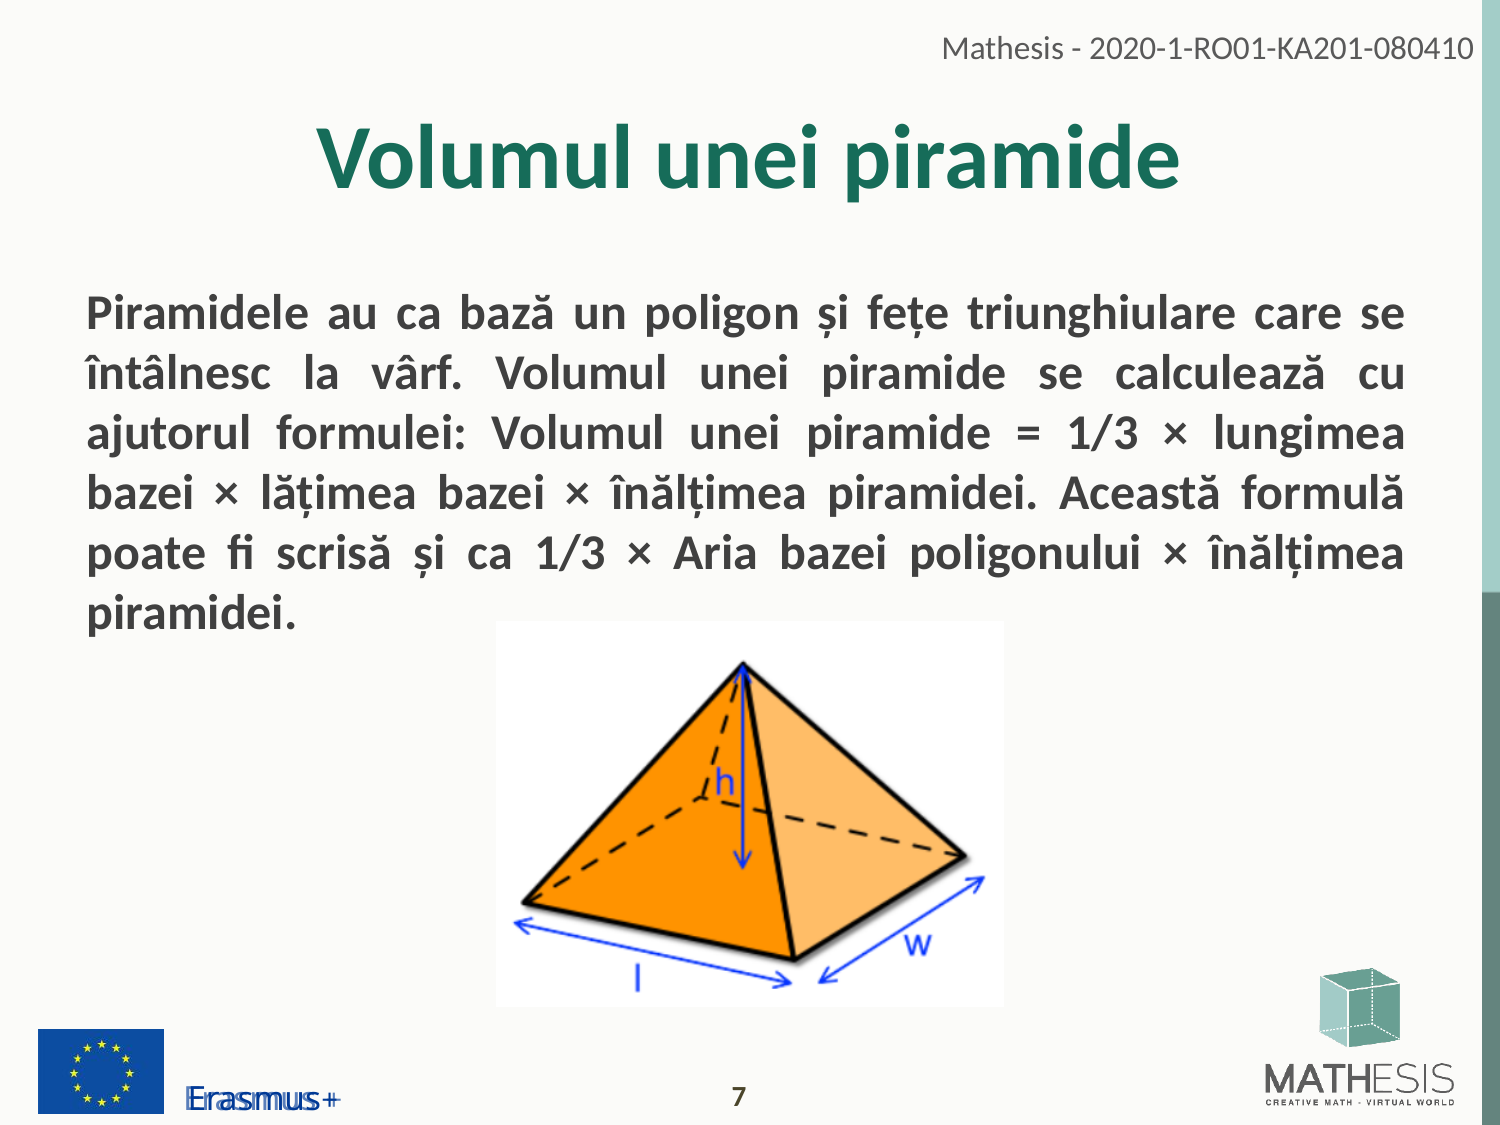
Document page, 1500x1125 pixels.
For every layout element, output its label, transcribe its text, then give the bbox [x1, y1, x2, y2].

list Piramidele au ca bază un poligon și fețe triunghiulare care se întâlnesc la vârf. Volumul unei piramide se calculează cu ajutorul formulei: Volumul unei piramide = 1/3 × lungimea bazei × lățimea bazei × înălțimea piramidei. Această formulă poate fi scrisă și ca 1/3 × Aria bazei poligonului × înălțimea piramidei. [71, 201, 1422, 945]
title Volumul unei piramide [75, 89, 1425, 217]
picture [496, 621, 1004, 1008]
picture [38, 1029, 164, 1114]
